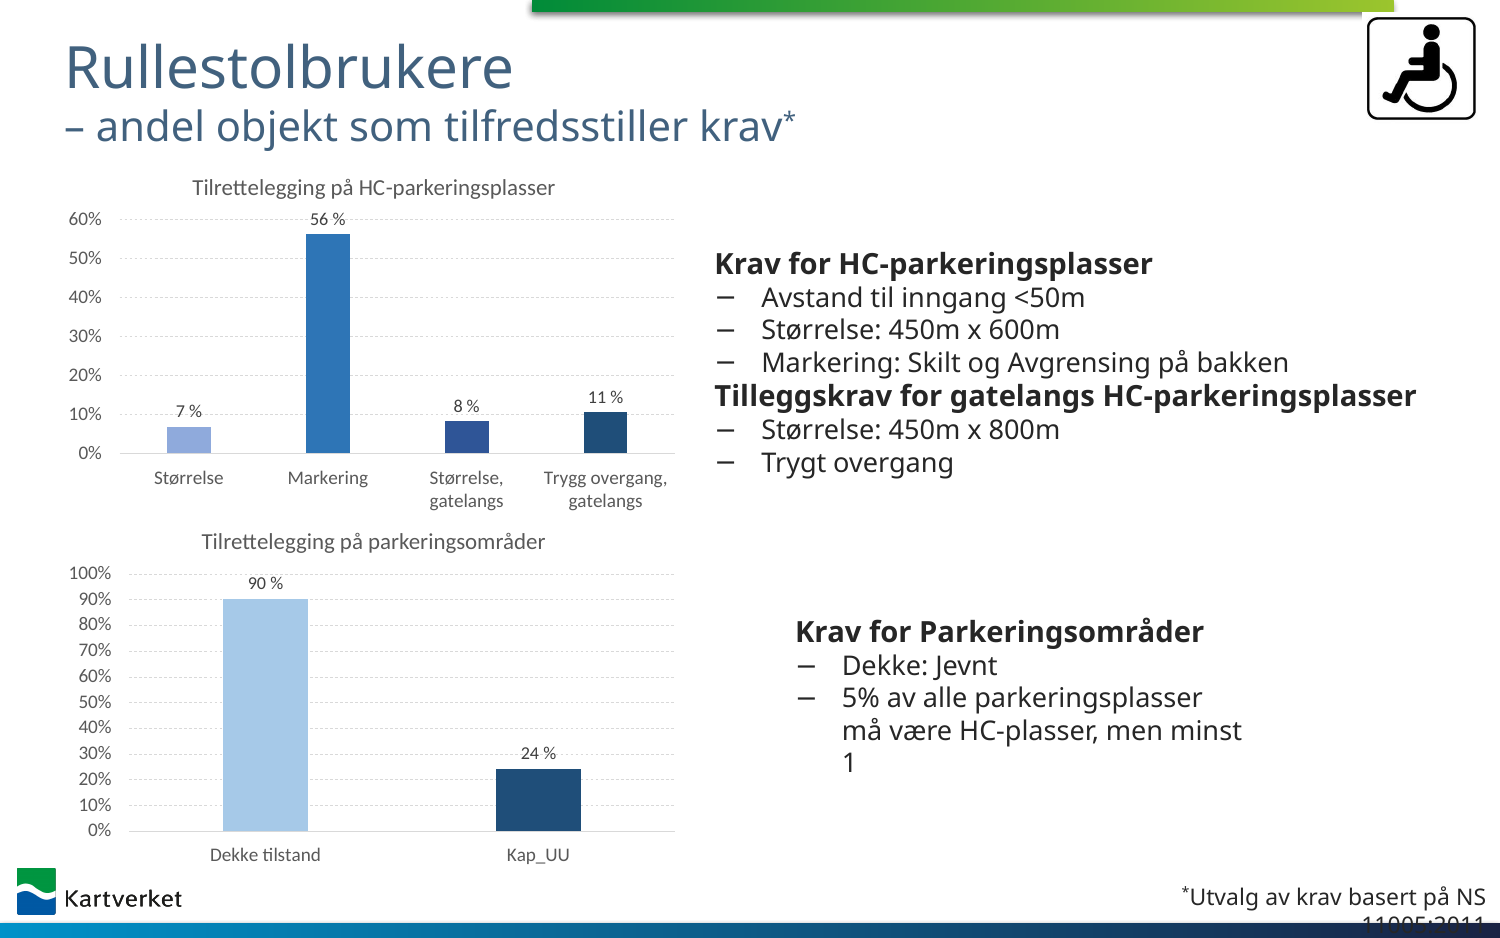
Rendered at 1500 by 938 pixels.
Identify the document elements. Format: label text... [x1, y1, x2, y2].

text_box Krav for Parkeringsområder Dekke: Jevnt 5% av alle parkeringsplasser må være HC-plasser, men minst 1 [780, 605, 1261, 786]
text_box Krav for HC-parkeringsplasser Avstand til inngang <50m Størrelse: 450m x 600m Markering: Skilt og Avgrensing på bakken Tilleggskrav for gatelangs HC-parkeringsplasser Størrelse: 450m x 800m Trygt overgang [699, 237, 1433, 485]
picture [62, 166, 686, 519]
text_box Rullestolbrukere – andel objekt som tilfredsstiller krav* [49, 25, 1431, 158]
text_box *Utvalg av krav basert på NS 11005:2011 [1068, 873, 1500, 938]
picture [1362, 12, 1481, 126]
picture [62, 520, 686, 874]
